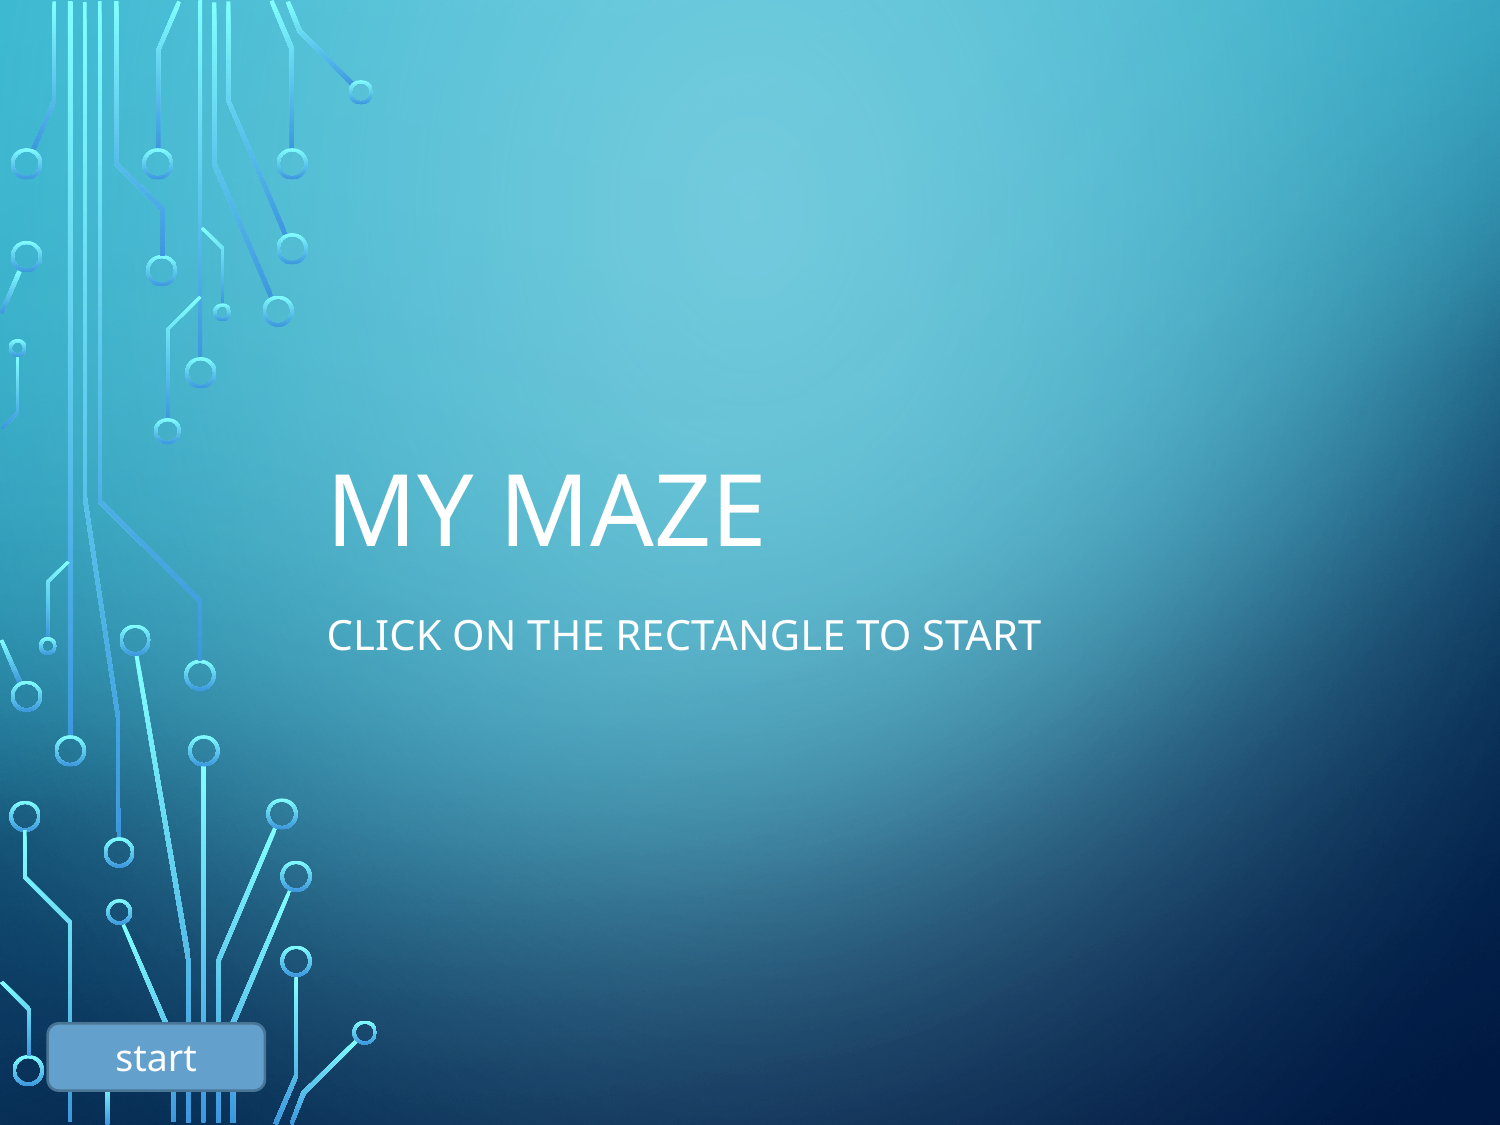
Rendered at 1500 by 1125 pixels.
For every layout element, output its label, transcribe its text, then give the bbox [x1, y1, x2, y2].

subtitle Click on the rectangle to start [311, 590, 1394, 863]
text_box start [46, 1022, 267, 1092]
title My Maze [311, 184, 1394, 576]
